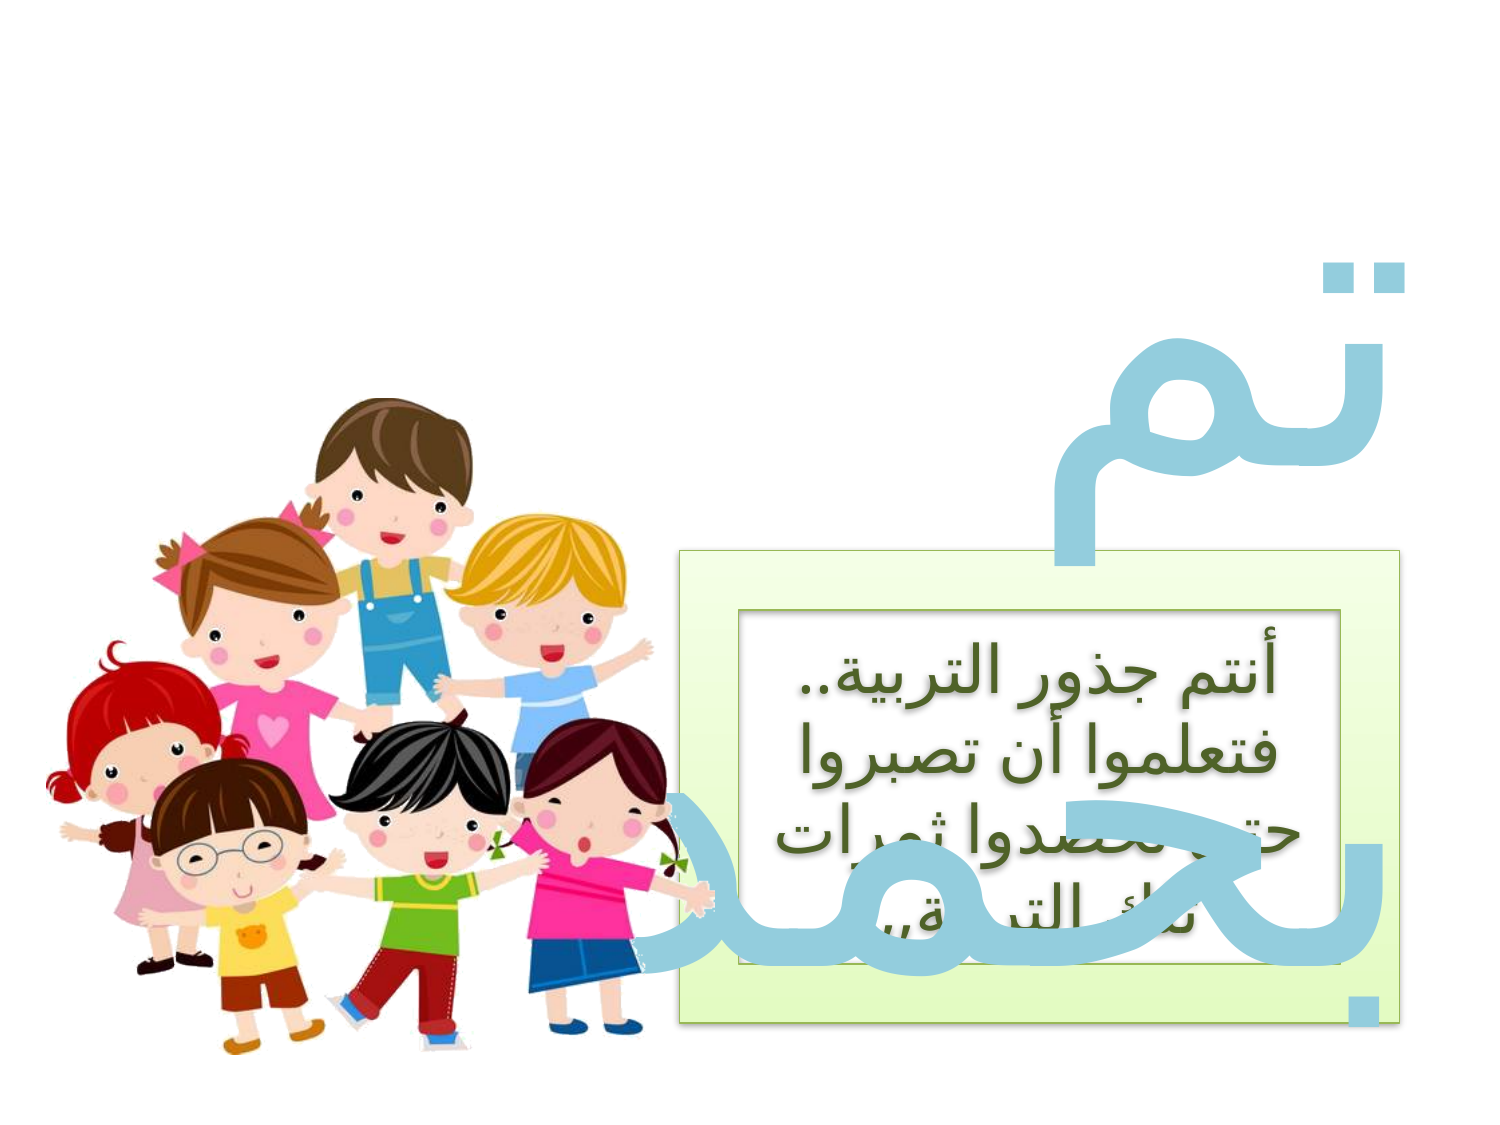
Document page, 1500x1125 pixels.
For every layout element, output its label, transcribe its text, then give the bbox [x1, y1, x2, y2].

text_box تم بحمد الله،، [88, 42, 1436, 1125]
picture [46, 398, 716, 1055]
